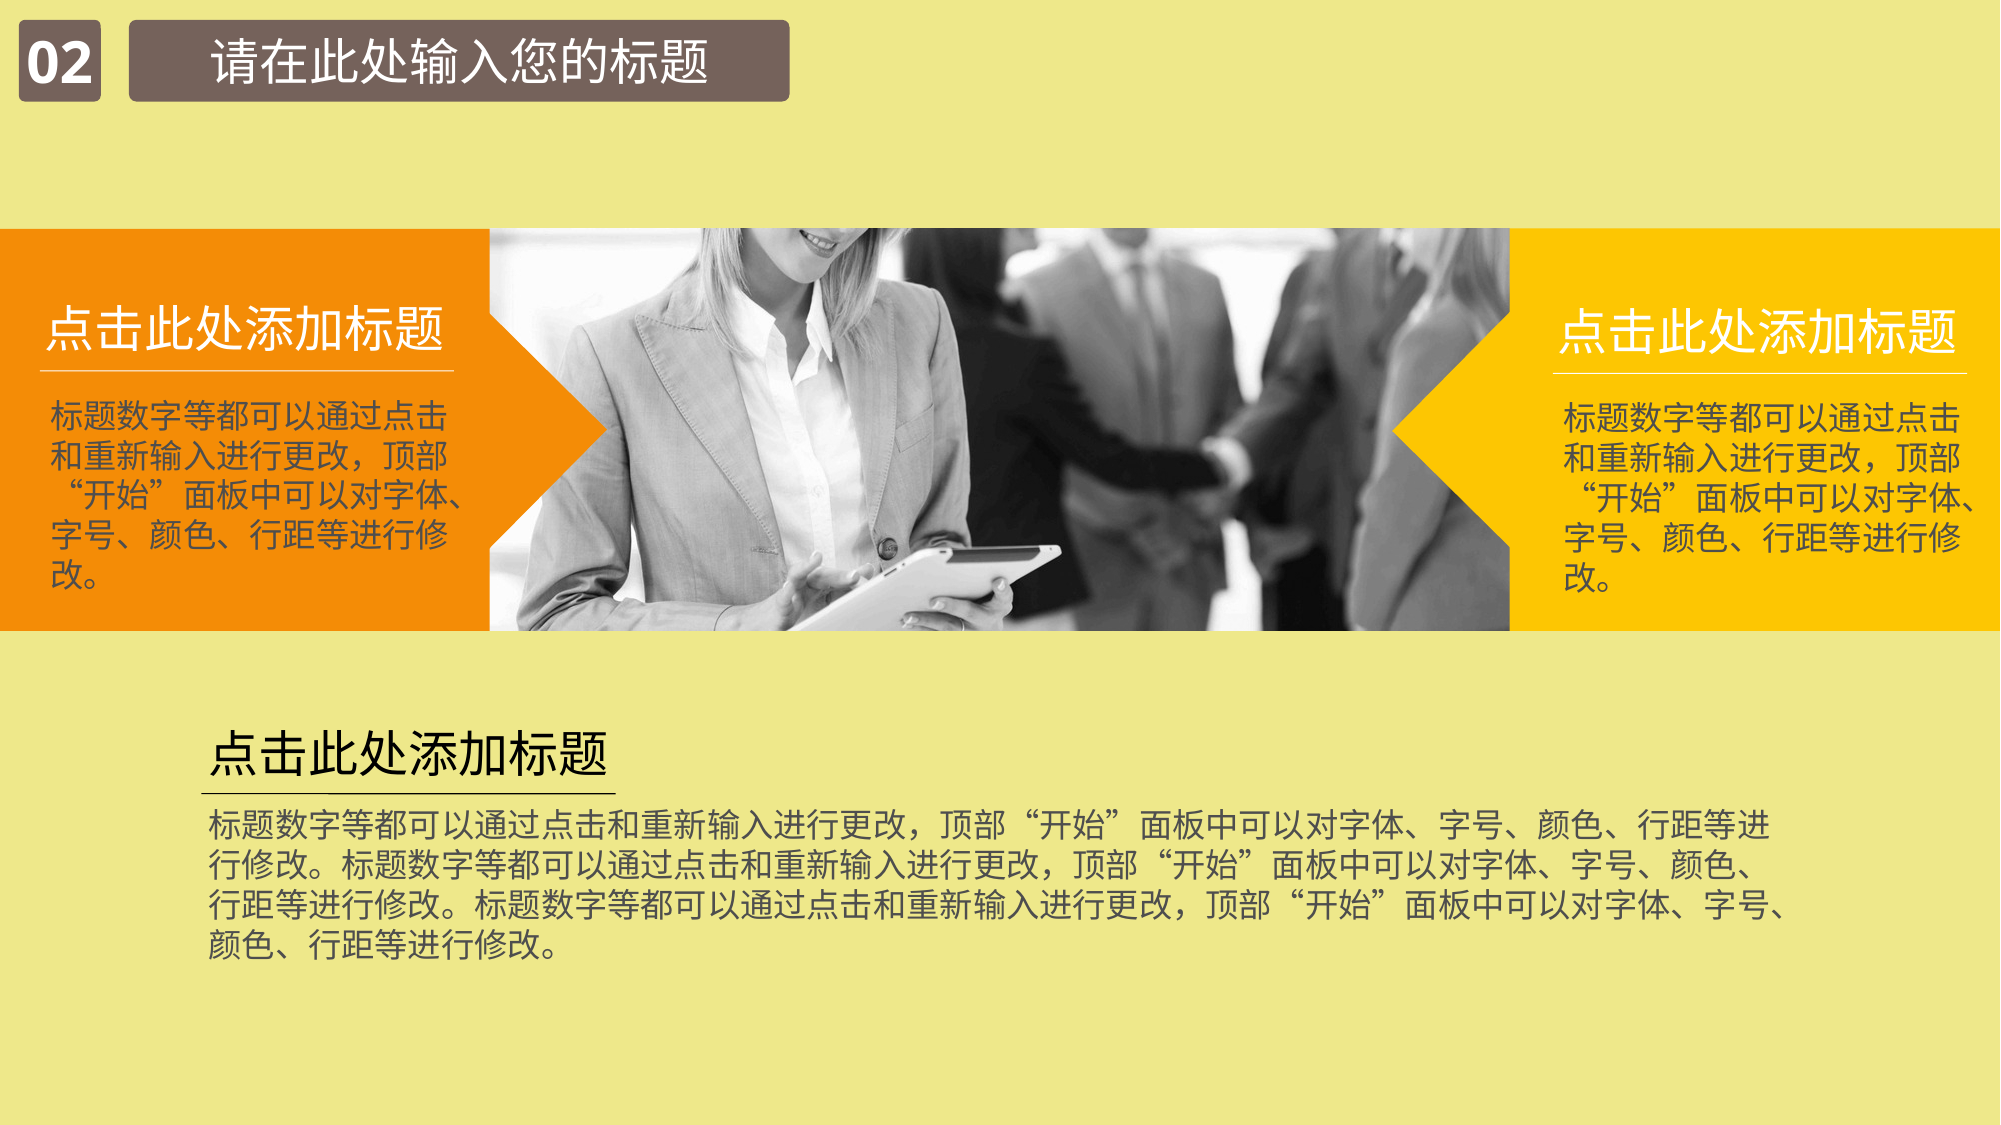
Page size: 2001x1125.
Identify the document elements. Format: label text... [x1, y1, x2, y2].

text_box [1511, 228, 2000, 631]
text_box 02 [18, 19, 101, 102]
text_box 请在此处输入您的标题 [128, 19, 790, 102]
text_box 标题数字等都可以通过点击和重新输入进行更改，顶部“开始”面板中可以对字体、字号、颜色、行距等进行修改。 [35, 387, 484, 602]
text_box 标题数字等都可以通过点击和重新输入进行更改，顶部“开始”面板中可以对字体、字号、颜色、行距等进行修改。标题数字等都可以通过点击和重新输入进行更改，顶部“开始”面板中可以对字体、字号、颜色、行距等进行修改。标题数字等都可以通过点击和重新输入进行更改，顶部“开始”面板中可以对字体、字号、颜色、行距等进行修改。 [193, 796, 1808, 1011]
text_box 标题数字等都可以通过点击和重新输入进行更改，顶部“开始”面板中可以对字体、字号、颜色、行距等进行修改。 [1548, 390, 2000, 605]
text_box 点击此处添加标题 [29, 290, 460, 365]
text_box 点击此处添加标题 [193, 715, 624, 791]
text_box 点击此处添加标题 [1542, 292, 1973, 368]
picture [489, 228, 1510, 632]
text_box [0, 228, 487, 631]
